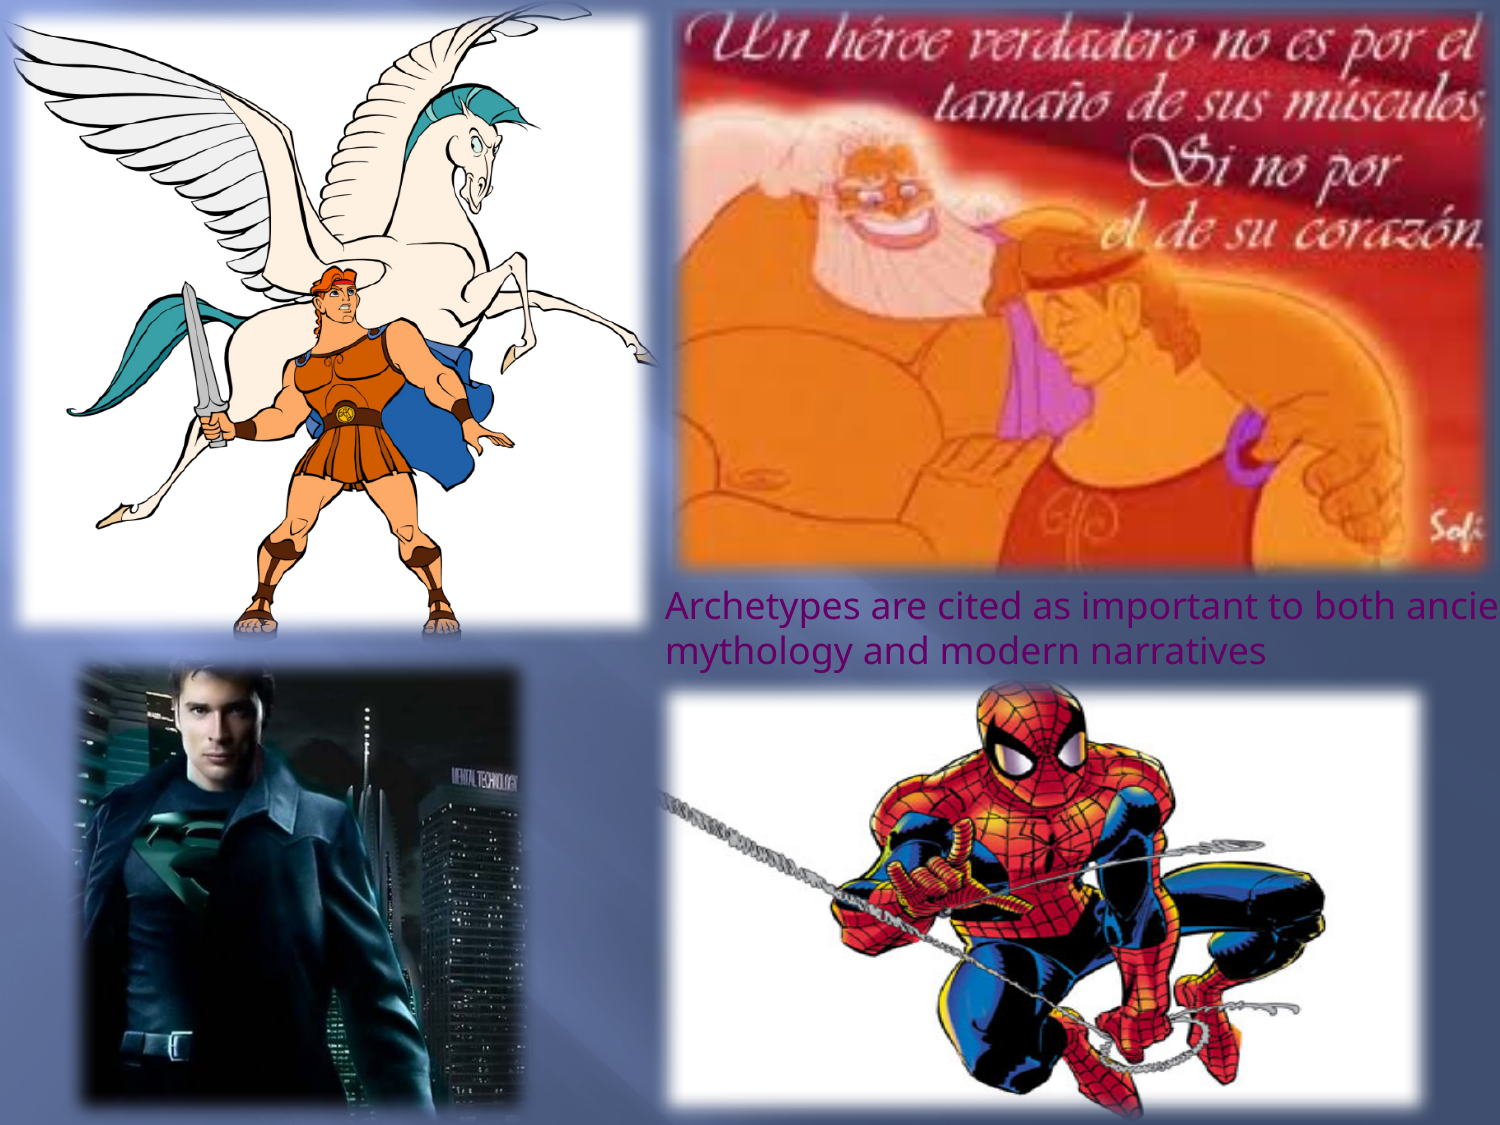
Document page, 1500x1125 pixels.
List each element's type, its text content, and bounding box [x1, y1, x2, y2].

text_box Archetypes are cited as important to both ancient mythology and modern narratives [699, 628, 1500, 680]
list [0, 0, 663, 646]
picture [662, 0, 1500, 586]
picture [62, 649, 538, 1125]
picture [649, 674, 1438, 1125]
